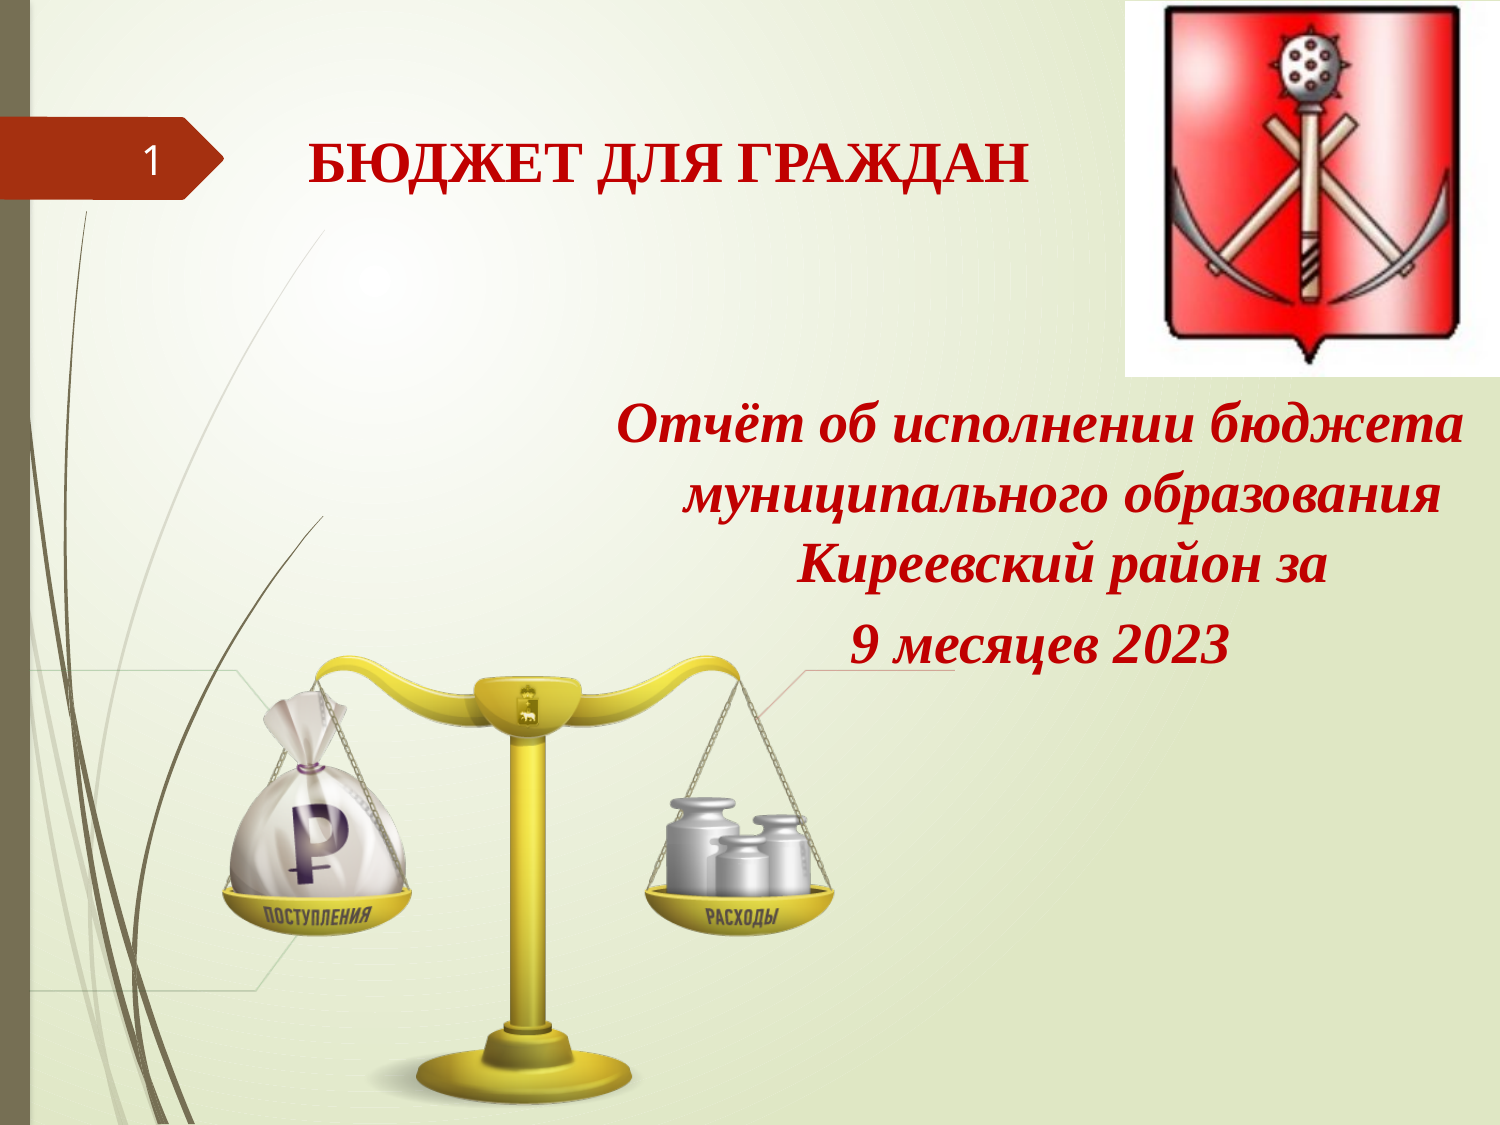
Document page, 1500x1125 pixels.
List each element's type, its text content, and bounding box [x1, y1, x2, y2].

slide_number 1 [83, 129, 180, 190]
picture [29, 654, 955, 1125]
text_box БЮДЖЕТ ДЛЯ ГРАЖДАН [293, 116, 1045, 201]
picture [1124, 1, 1500, 377]
text_box Отчёт об исполнении бюджета муниципального образования Киреевский район за 9 месяцев 2023 [581, 376, 1500, 683]
